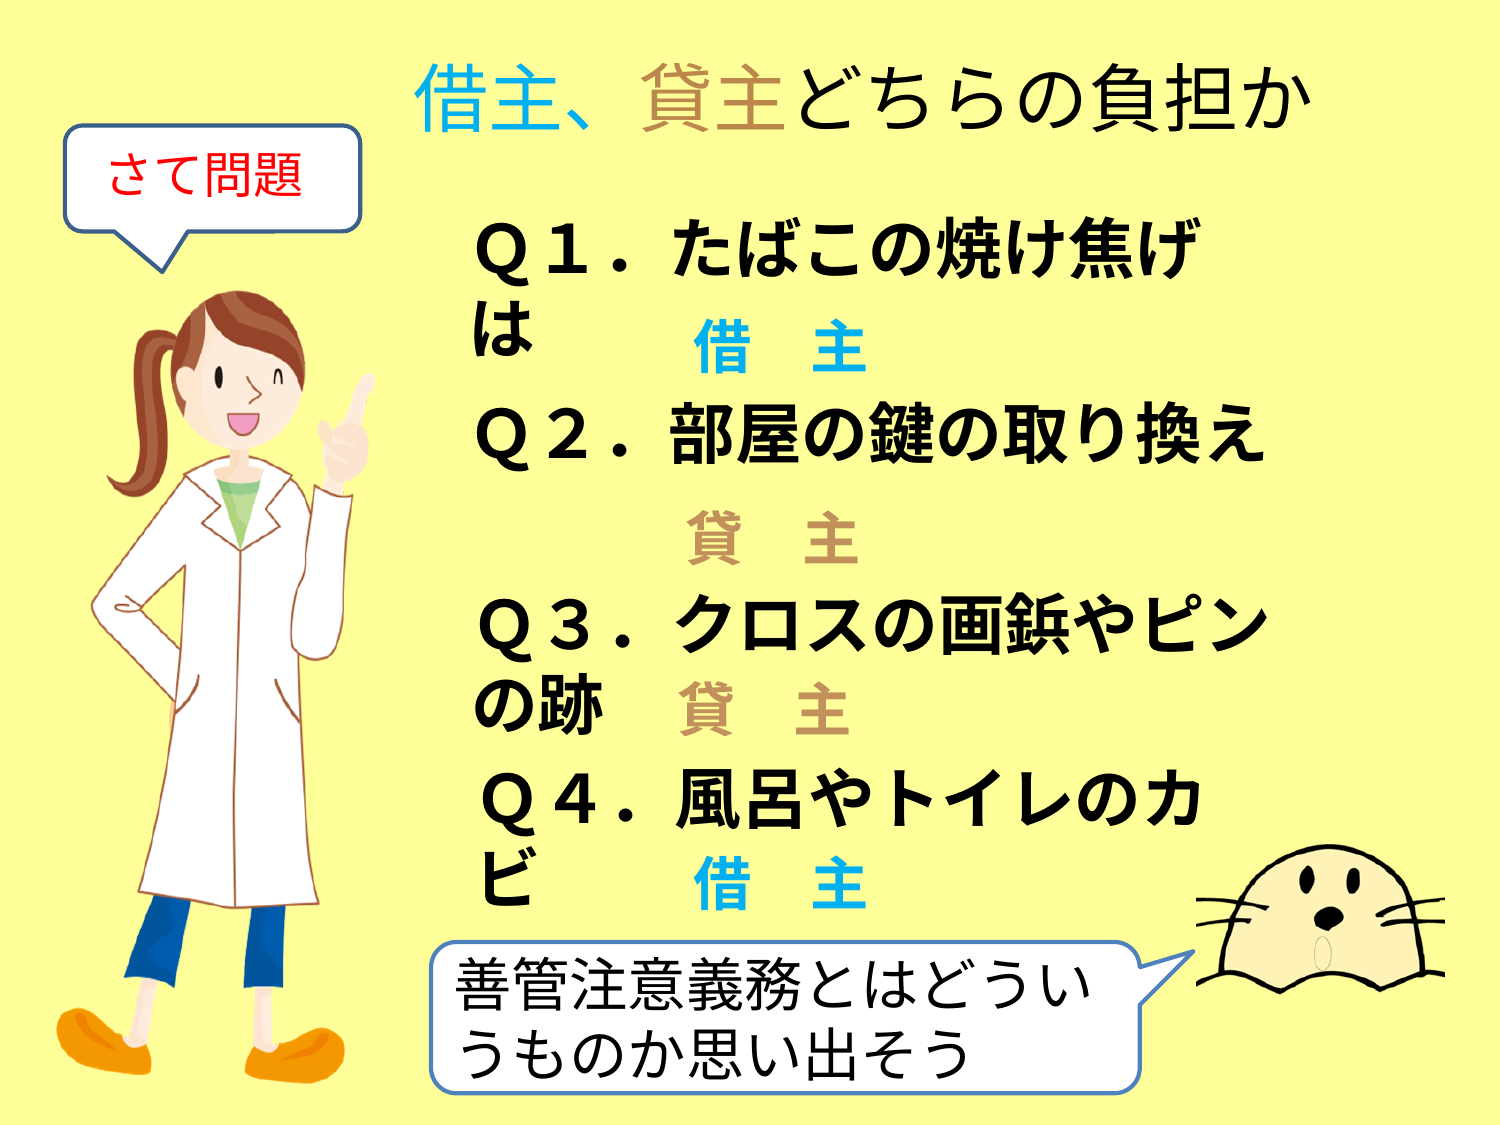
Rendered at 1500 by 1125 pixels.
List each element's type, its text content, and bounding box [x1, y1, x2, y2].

text_box 貸 主 [662, 665, 867, 751]
text_box [62, 123, 363, 275]
text_box 借 主 [679, 839, 951, 925]
text_box 貸 主 [671, 494, 876, 579]
text_box さて問題 [88, 136, 337, 211]
text_box Ｑ３．クロスの画鋲やピンの跡 [456, 575, 1344, 751]
text_box 借 主 [679, 302, 951, 388]
picture [45, 278, 382, 1102]
picture [1196, 844, 1446, 998]
text_box Ｑ２．部屋の鍵の取り換え [453, 384, 1317, 550]
text_box Ｑ４．風呂やトイレのカビ [459, 749, 1281, 925]
text_box 借主、貸主どちらの負担か [398, 43, 1436, 149]
text_box Ｑ１．たばこの焼け焦げは [453, 199, 1281, 375]
text_box 善管注意義務とはどういうものか思い出そう [428, 939, 1191, 1096]
